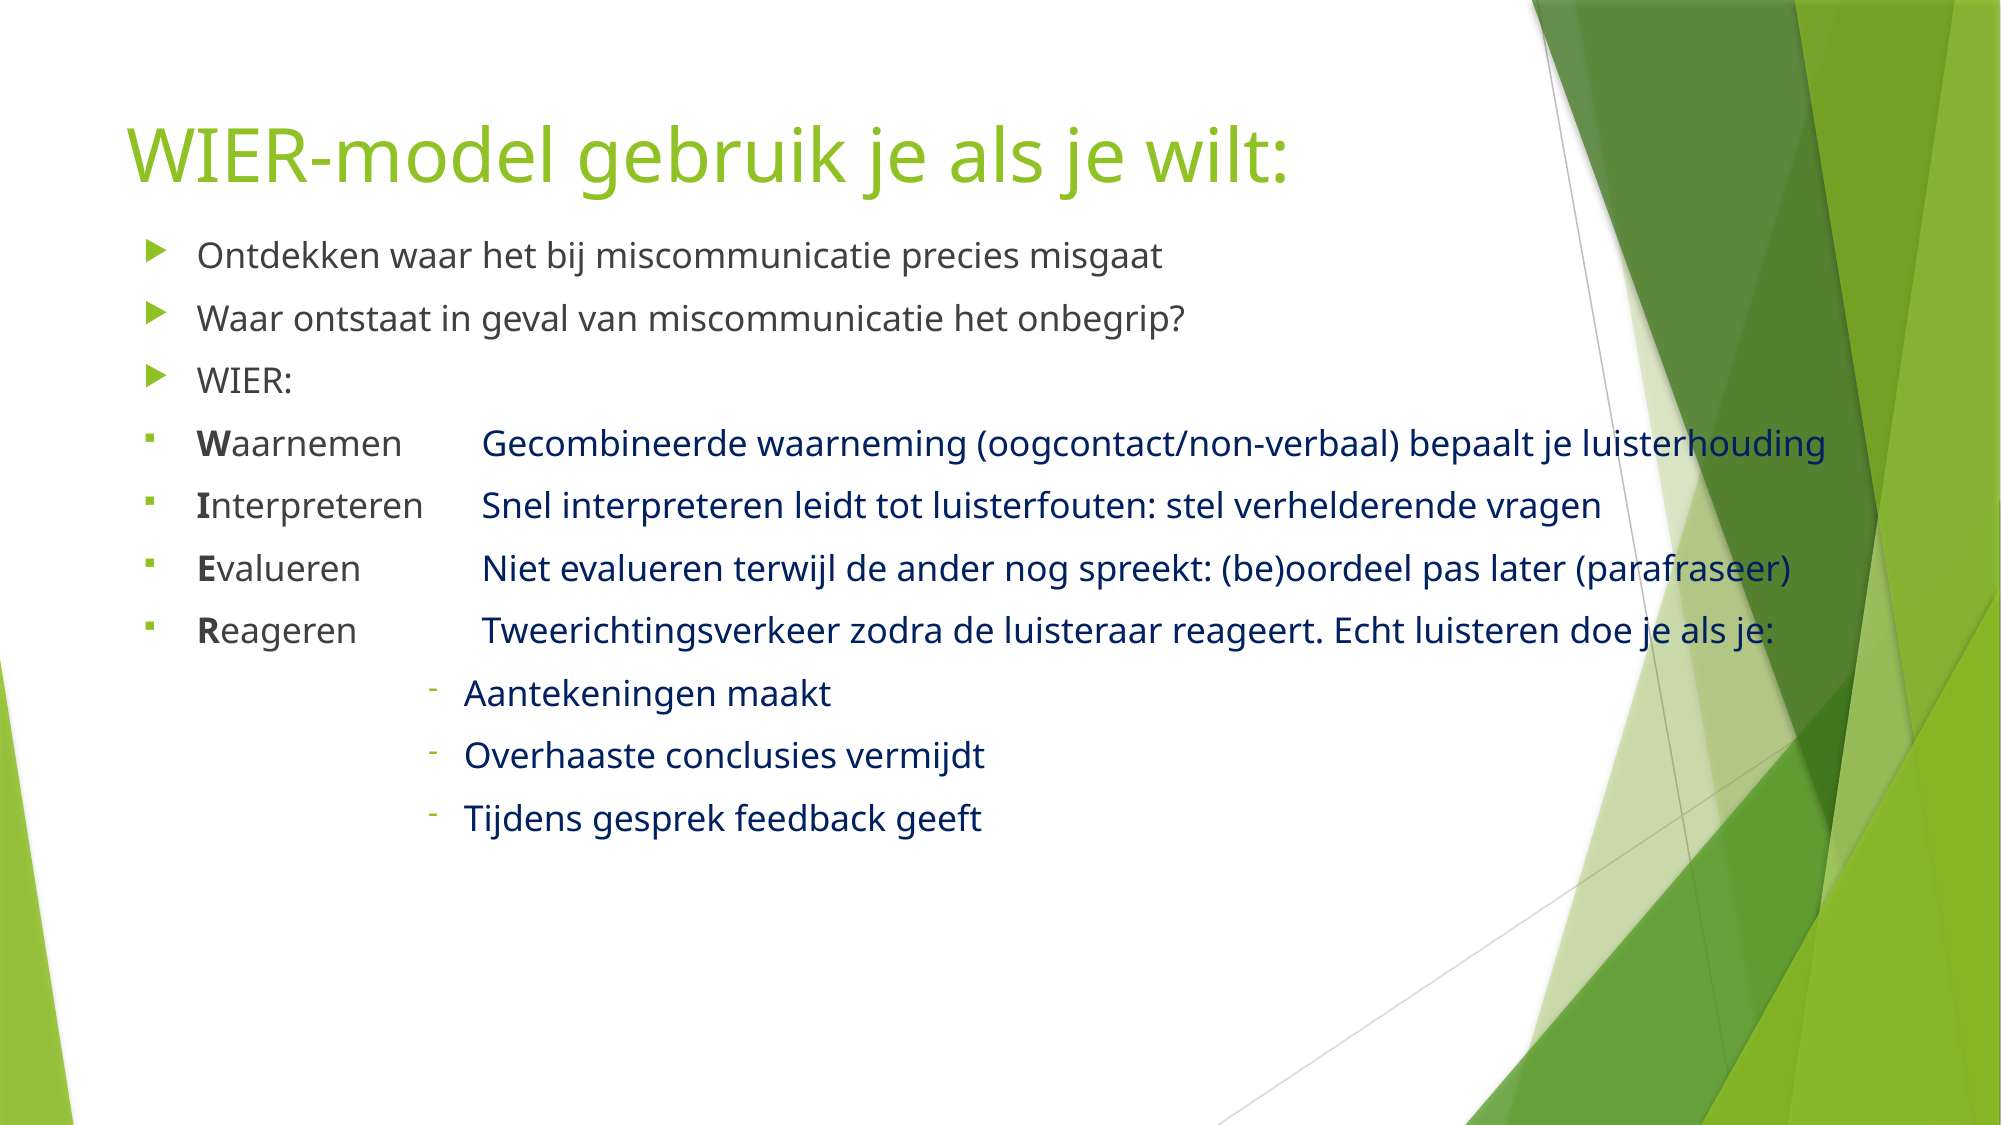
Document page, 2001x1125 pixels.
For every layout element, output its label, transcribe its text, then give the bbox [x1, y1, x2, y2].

list Ontdekken waar het bij miscommunicatie precies misgaat Waar ontstaat in geval van miscommunicatie het onbegrip? WIER: Waarnemen Gecombineerde waarneming (oogcontact/non-verbaal) bepaalt je luisterhouding Interpreteren Snel interpreteren leidt tot luisterfouten: stel verhelderende vragen Evalueren Niet evalueren terwijl de ander nog spreekt: (be)oordeel pas later (parafraseer) Reageren Tweerichtingsverkeer zodra de luisteraar reageert. Echt luisteren doe je als je: Aantekeningen maakt Overhaaste conclusies vermijdt Tijdens gesprek feedback geeft [128, 225, 1856, 863]
title WIER-model gebruik je als je wilt: [111, 99, 1522, 317]
